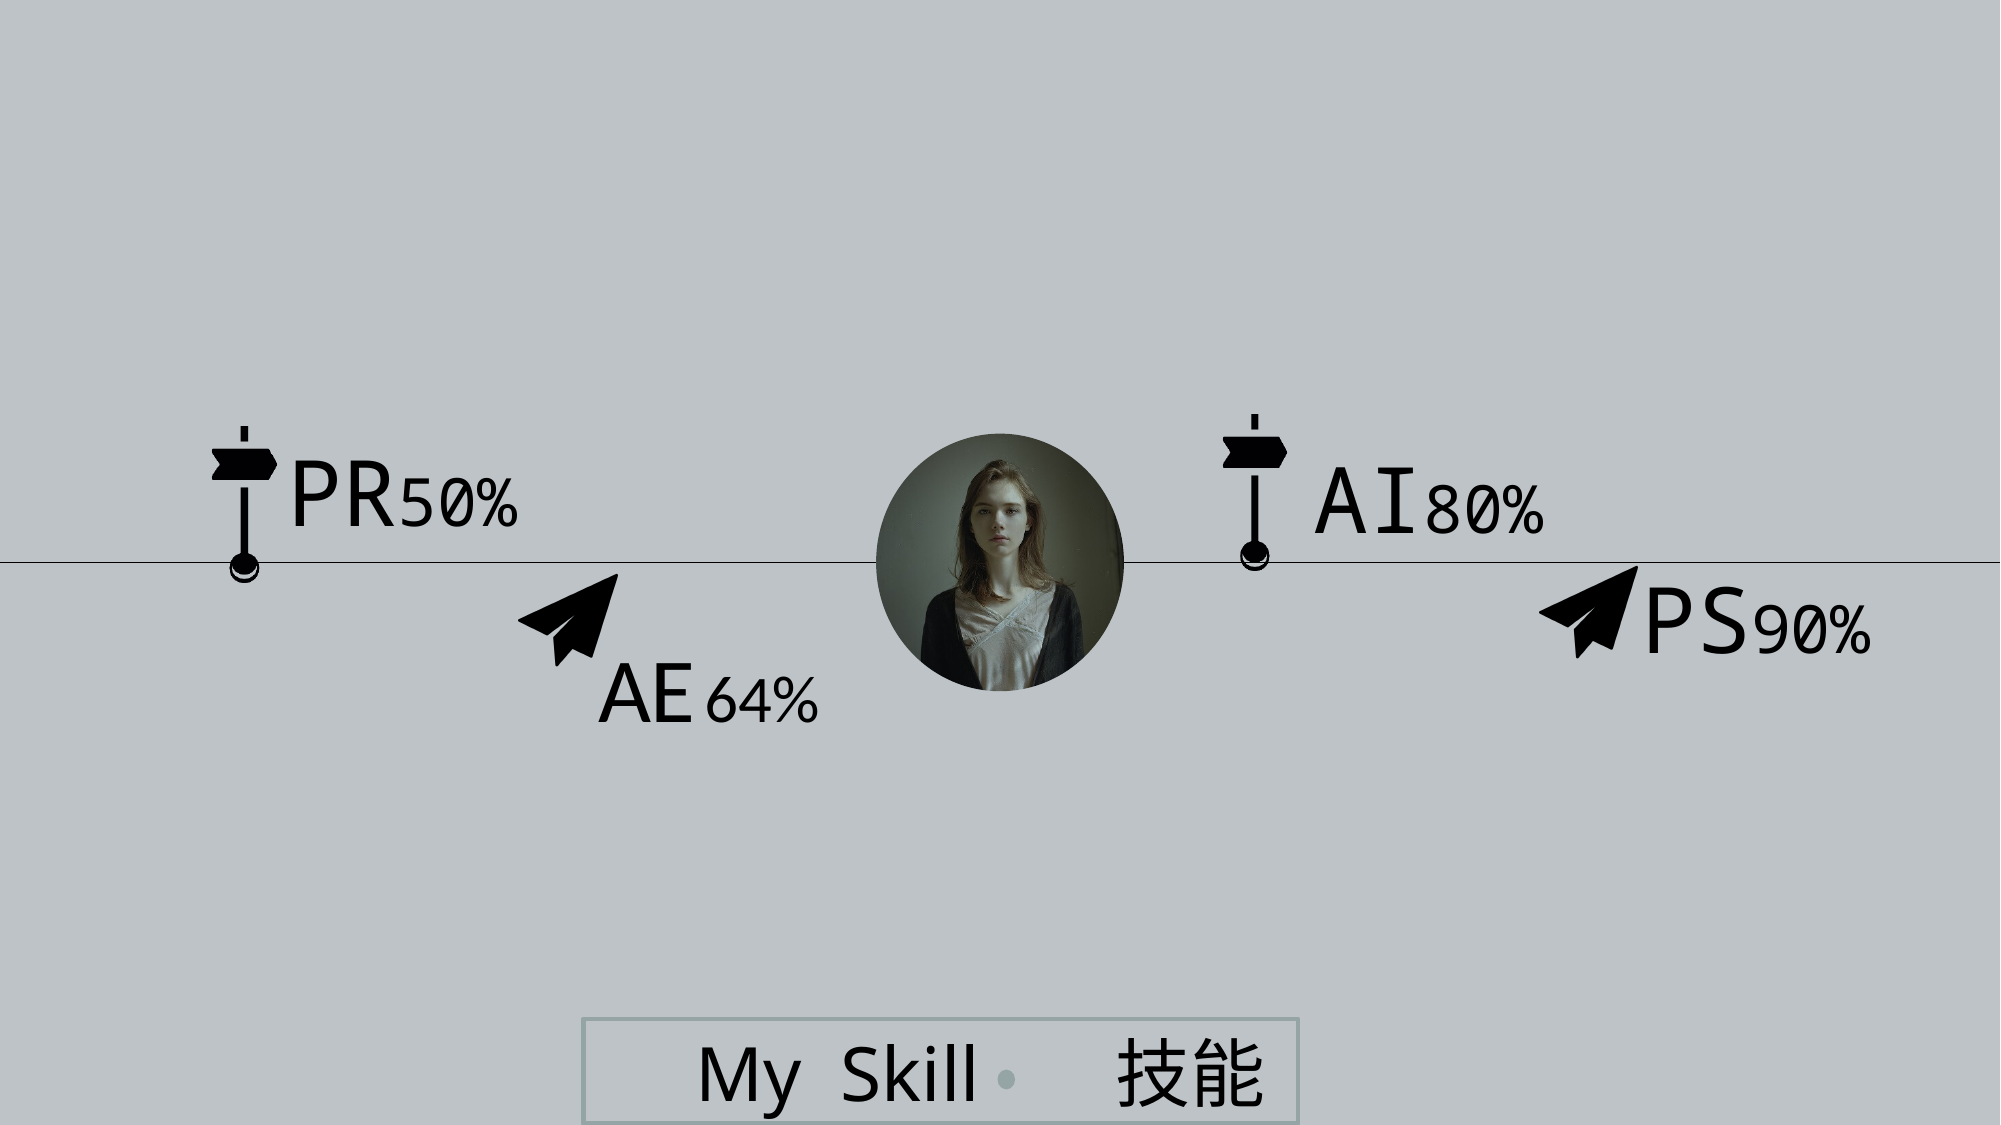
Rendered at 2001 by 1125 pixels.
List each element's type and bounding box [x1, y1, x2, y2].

text_box [518, 570, 871, 750]
text_box [875, 432, 1125, 562]
text_box [583, 1018, 1299, 1125]
text_box [1539, 554, 2000, 681]
text_box [1210, 414, 1750, 571]
text_box [875, 563, 1125, 693]
text_box [199, 426, 754, 583]
